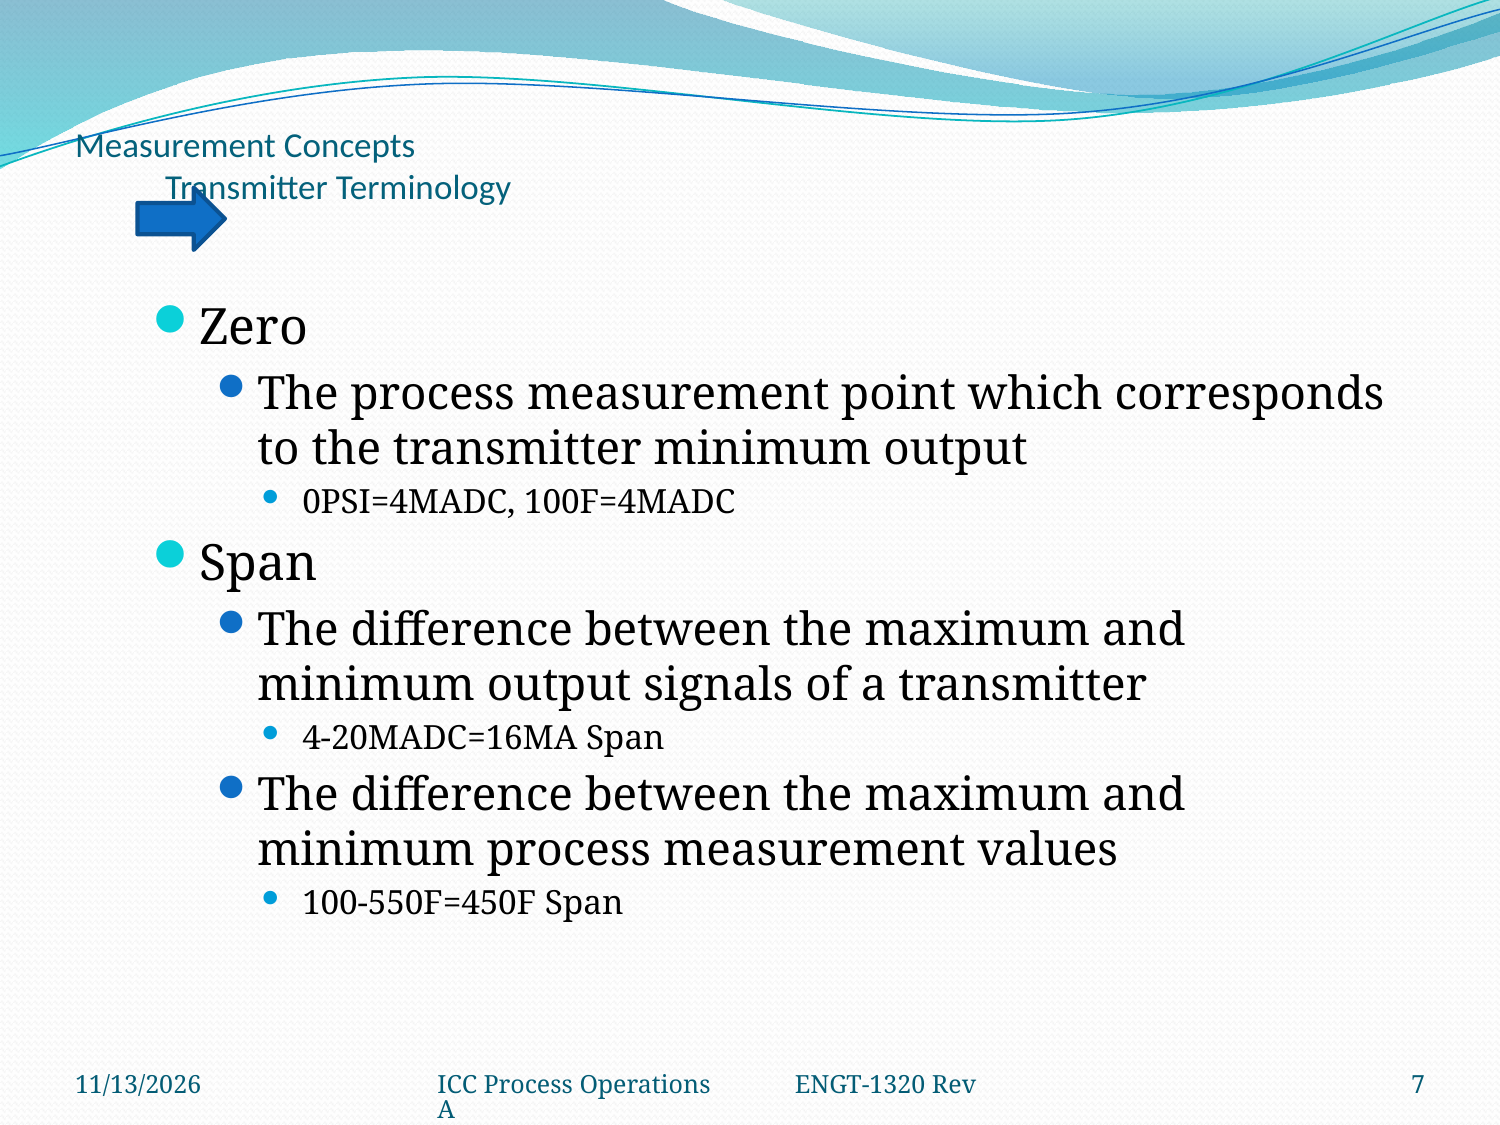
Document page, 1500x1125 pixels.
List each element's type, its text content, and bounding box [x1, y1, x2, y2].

slide_number 7 [1299, 1042, 1425, 1103]
text_box [135, 185, 228, 252]
footer ICC Process Operations ENGT-1320 Rev A [437, 1042, 988, 1103]
list Zero The process measurement point which corresponds to the transmitter minimum output 0PSI=4MADC, 100F=4MADC Span The difference between the maximum and minimum output signals of a transmitter 4-20MADC=16MA Span The difference between the maximum and minimum process measurement values 100-550F=450F Span [137, 287, 1425, 1075]
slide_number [75, 1042, 425, 1103]
title Measurement Concepts Transmitter Terminology [75, 115, 1425, 250]
